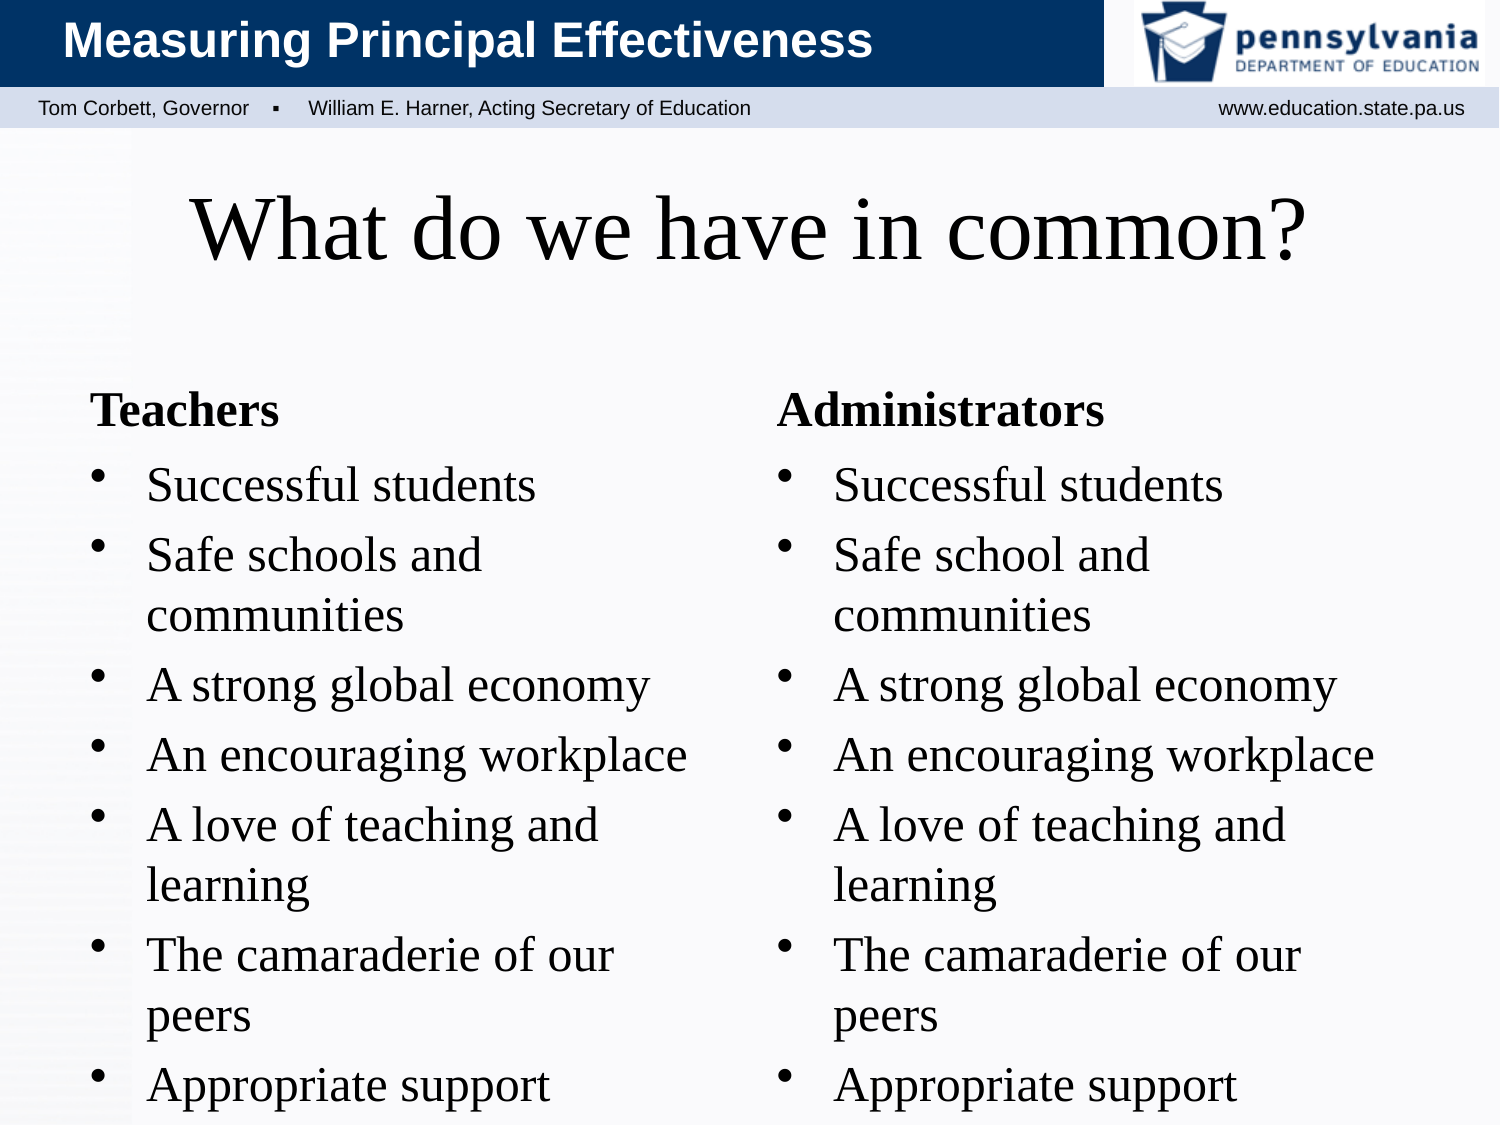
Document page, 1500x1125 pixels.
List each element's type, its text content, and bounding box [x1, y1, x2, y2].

title What do we have in common? [75, 160, 1425, 282]
list Administrators [761, 339, 1425, 444]
list Teachers [75, 339, 738, 444]
list Successful students Safe school and communities A strong global economy An encouraging workplace A love of teaching and learning The camaraderie of our peers Appropriate support [761, 444, 1425, 1093]
picture [0, 0, 1500, 1125]
list Successful students Safe schools and communities A strong global economy An encouraging workplace A love of teaching and learning The camaraderie of our peers Appropriate support [75, 444, 738, 1093]
